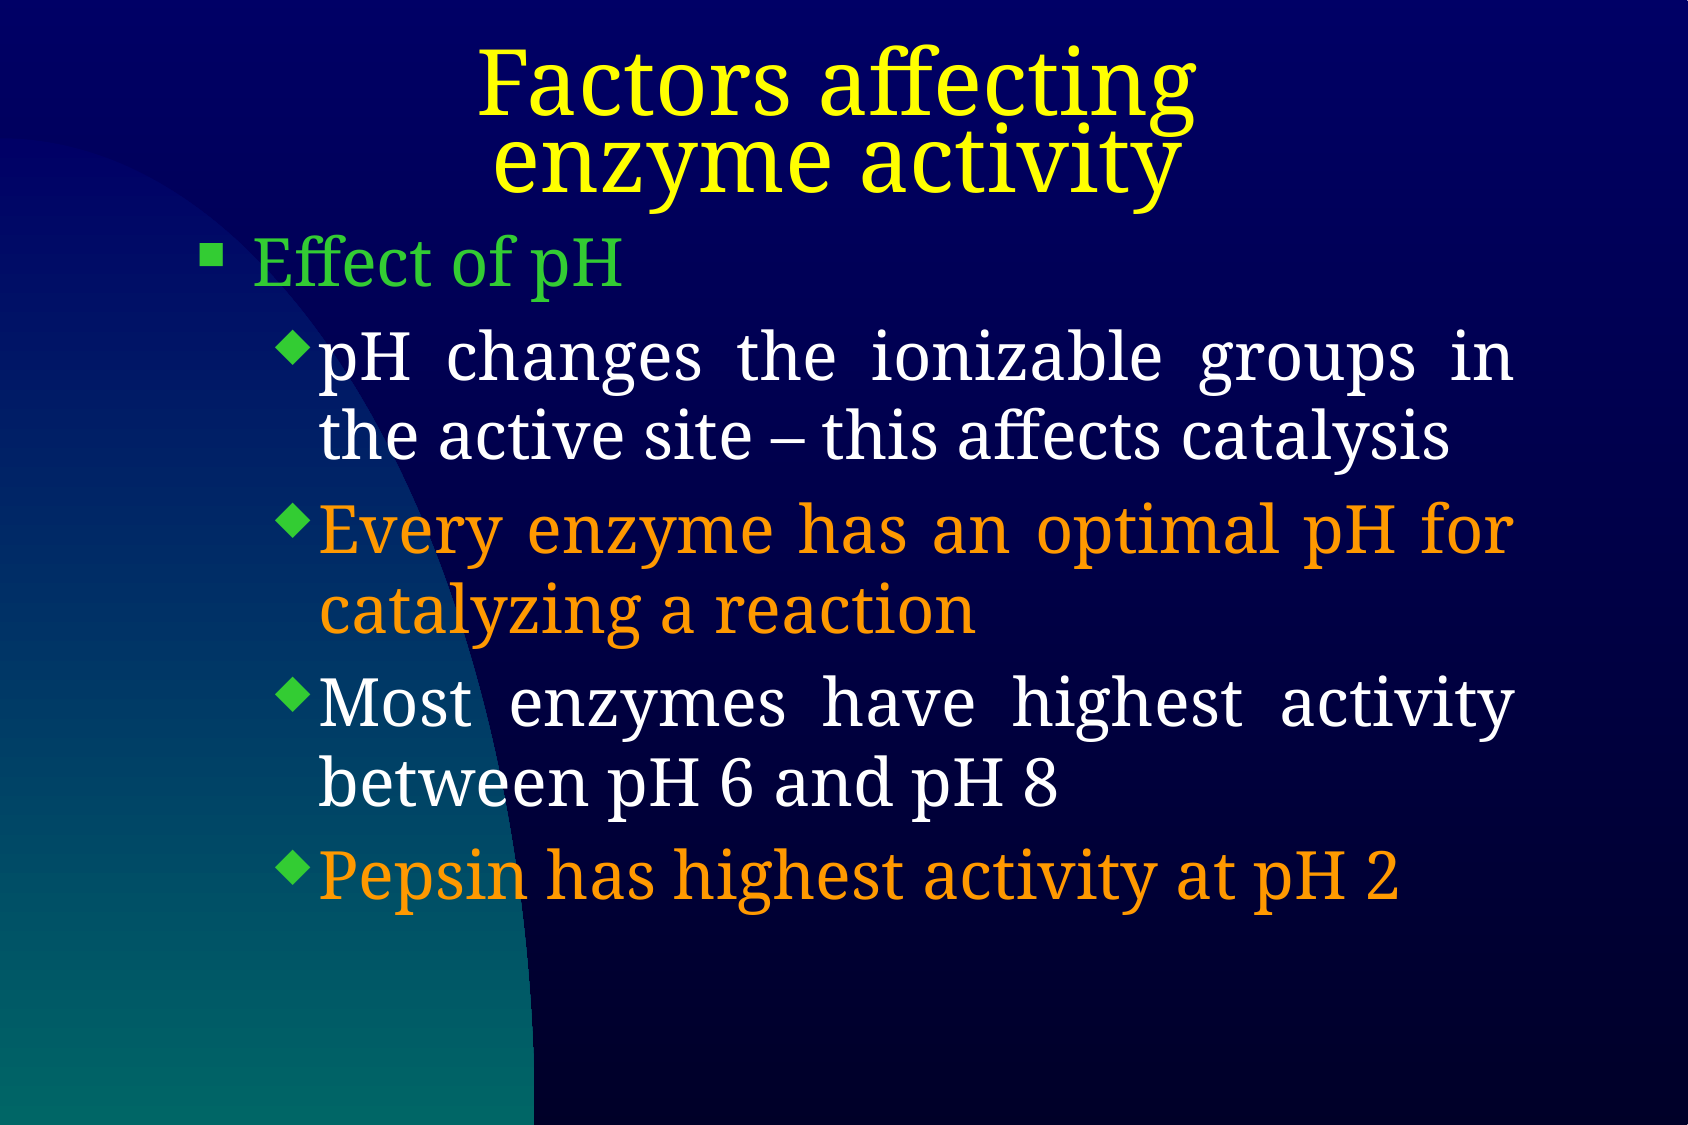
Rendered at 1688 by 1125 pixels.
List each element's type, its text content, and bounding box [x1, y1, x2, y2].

title Factors affecting enzyme activity [347, 37, 1328, 212]
list Effect of pH pH changes the ionizable groups in the active site – this affects catalysis Every enzyme has an optimal pH for catalyzing a reaction Most enzymes have highest activity between pH 6 and pH 8 Pepsin has highest activity at pH 2 [181, 212, 1532, 1063]
